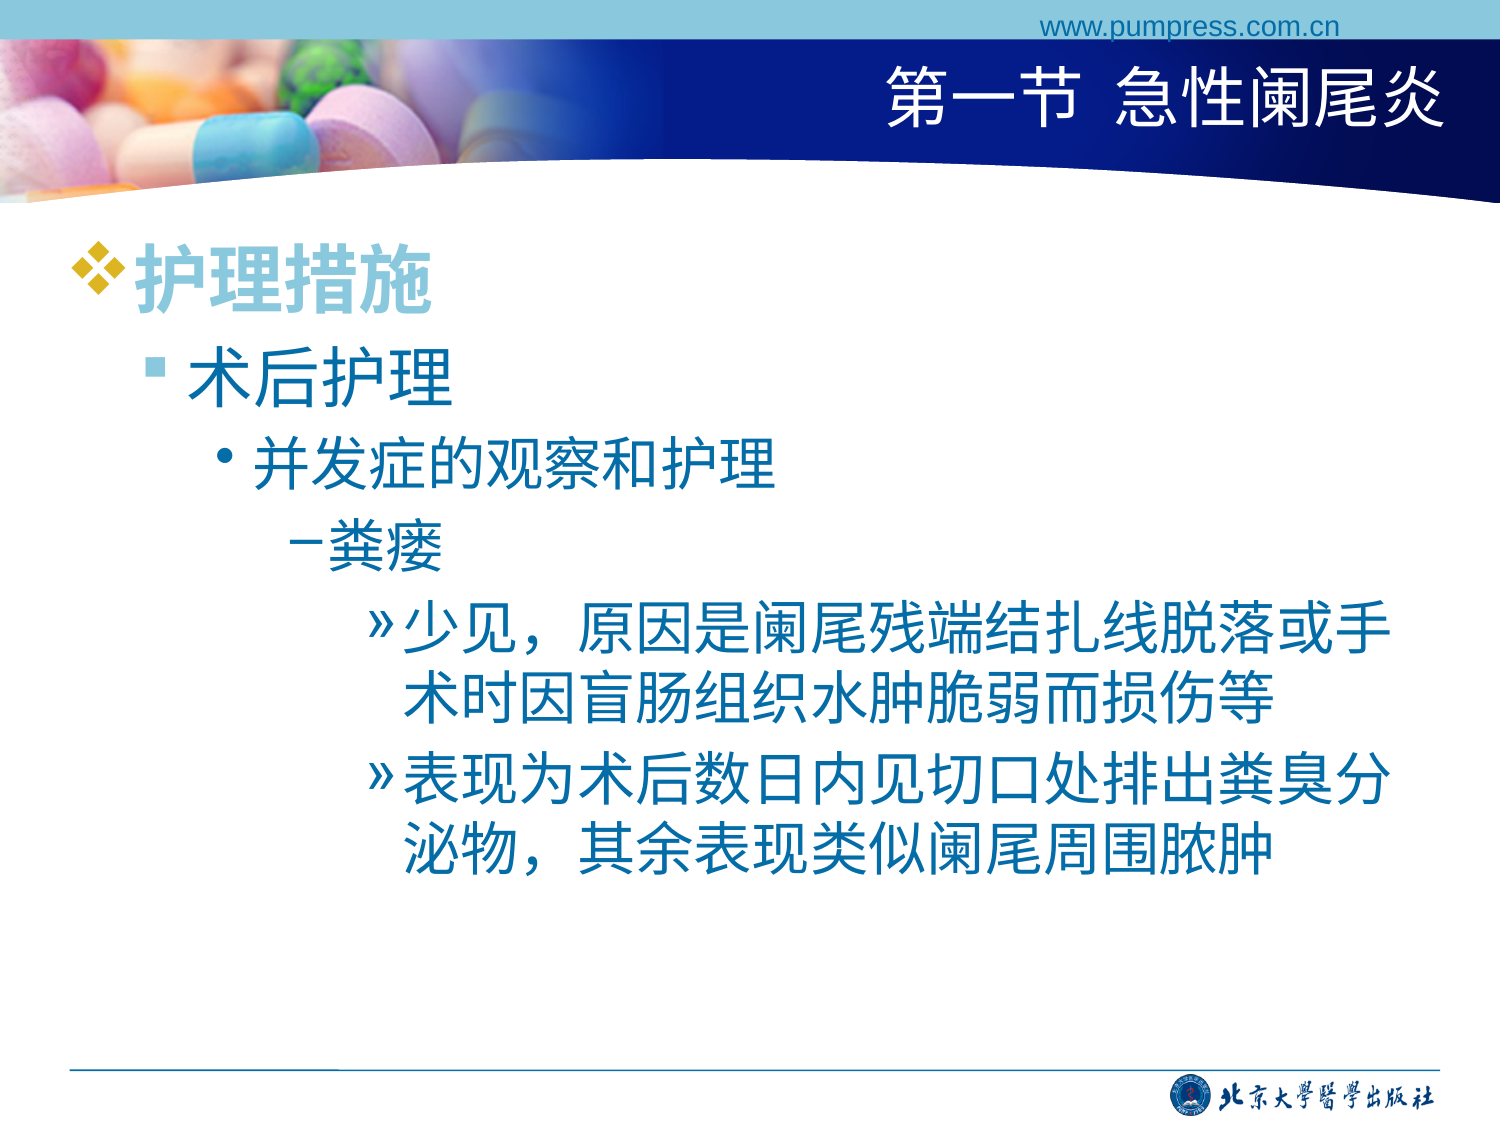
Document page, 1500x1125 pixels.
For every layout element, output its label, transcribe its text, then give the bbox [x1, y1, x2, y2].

title 第一节 急性阑尾炎 [137, 49, 1463, 143]
picture [0, 40, 1500, 203]
slide_number www.pumpress.com.cn [1025, 0, 1463, 38]
picture [1170, 1074, 1436, 1118]
list 护理措施 术后护理 并发症的观察和护理 粪瘘 少见，原因是阑尾残端结扎线脱落或手术时因盲肠组织水肿脆弱而损伤等 表现为术后数日内见切口处排出粪臭分泌物，其余表现类似阑尾周围脓肿 [49, 224, 1463, 1026]
